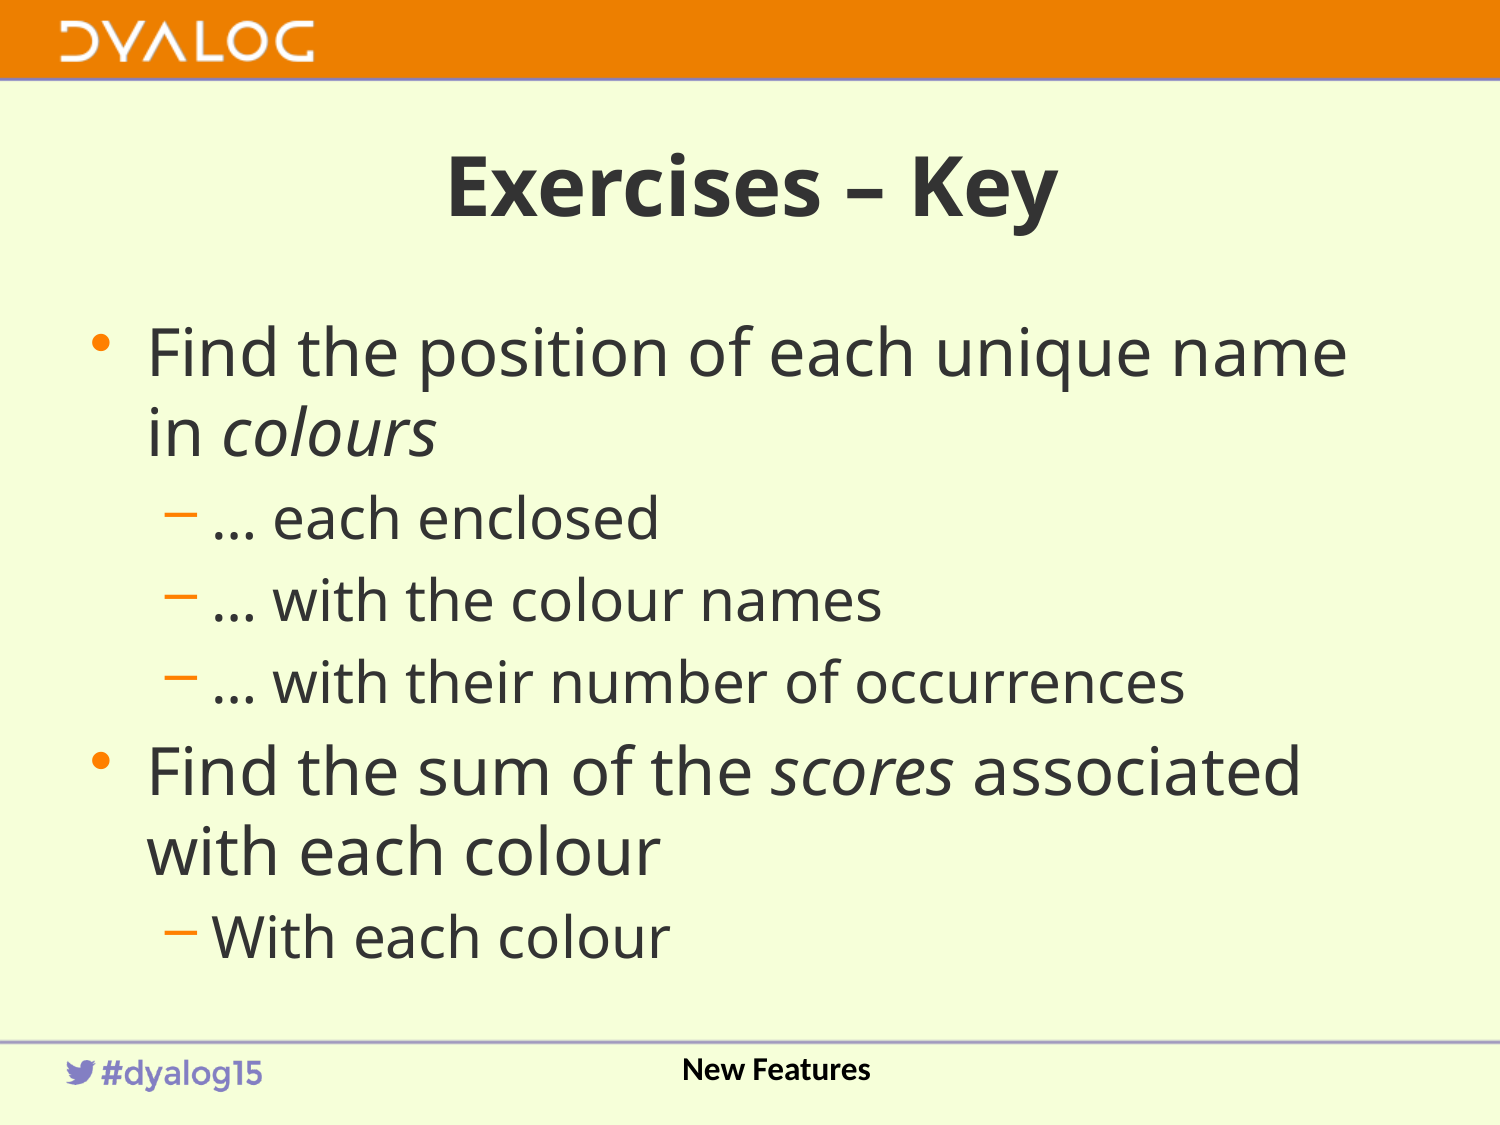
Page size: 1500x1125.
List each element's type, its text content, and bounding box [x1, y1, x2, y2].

list Find the position of each unique name in colours … each enclosed … with the colour names … with their number of occurrences Find the sum of the scores associated with each colour With each colour [75, 302, 1425, 1005]
picture [0, 0, 1500, 1125]
title Exercises – Key [76, 125, 1427, 256]
footer New Features [667, 1039, 892, 1100]
